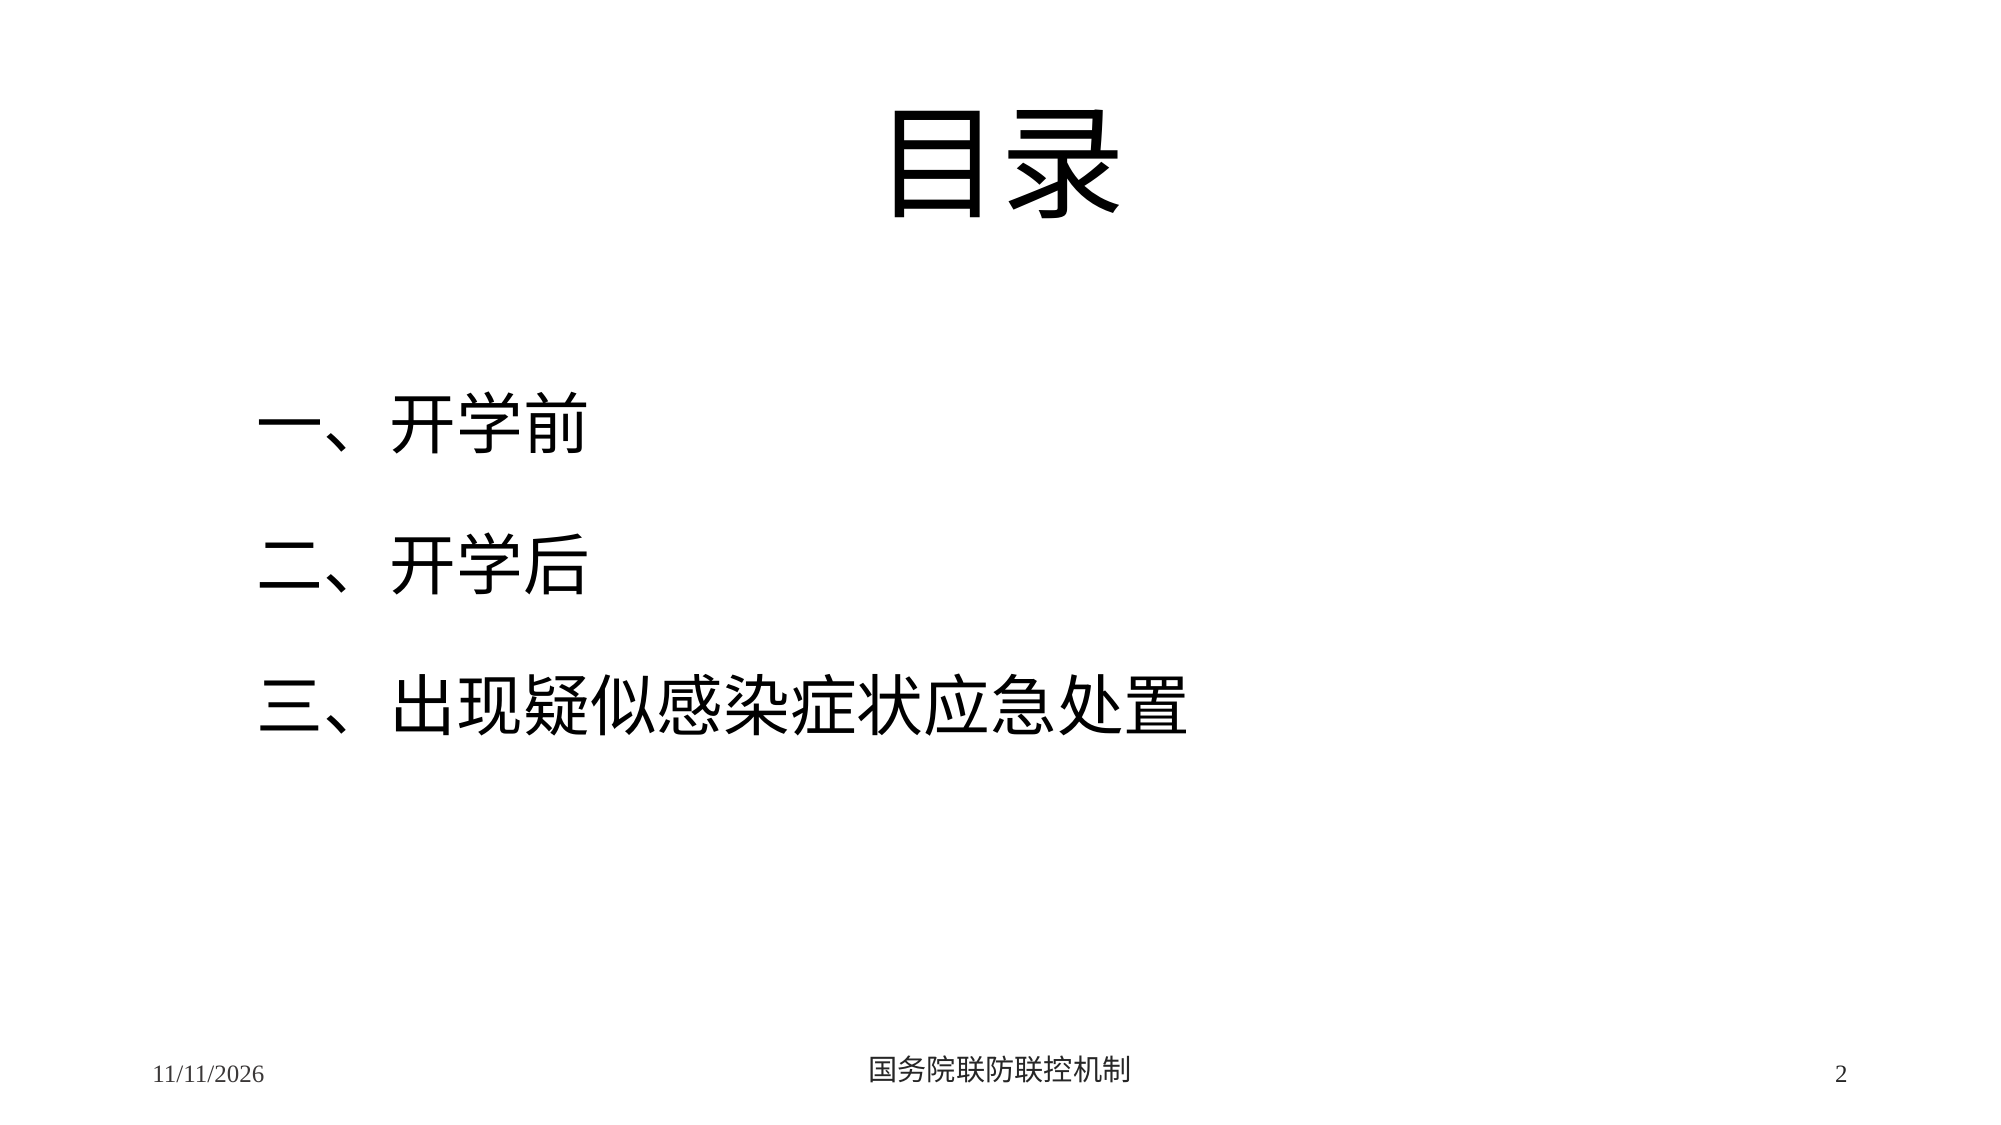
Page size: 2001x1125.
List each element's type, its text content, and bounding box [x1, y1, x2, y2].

slide_number 2 [1412, 1042, 1863, 1103]
title 目录 [137, 59, 1863, 278]
footer 国务院联防联控机制 [662, 1042, 1338, 1103]
list 一、开学前 二、开学后 三、出现疑似感染症状应急处置 [241, 334, 1967, 854]
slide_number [137, 1042, 588, 1103]
